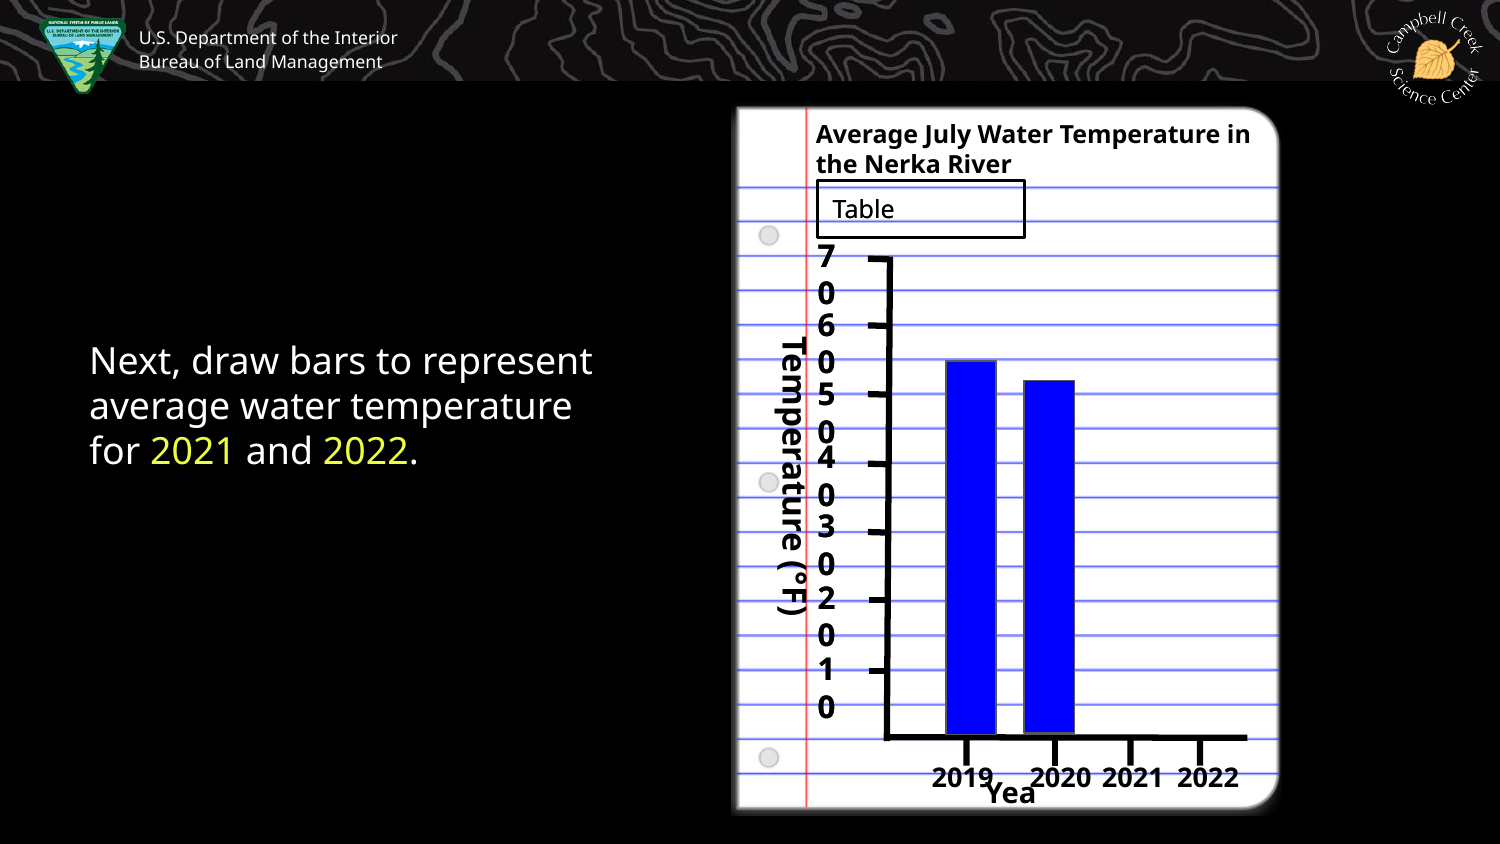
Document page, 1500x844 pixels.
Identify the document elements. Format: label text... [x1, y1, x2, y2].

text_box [730, 101, 1282, 816]
title Next, draw bars to represent average water temperature for 2021 and 2022. [74, 321, 623, 581]
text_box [0, 0, 1500, 105]
